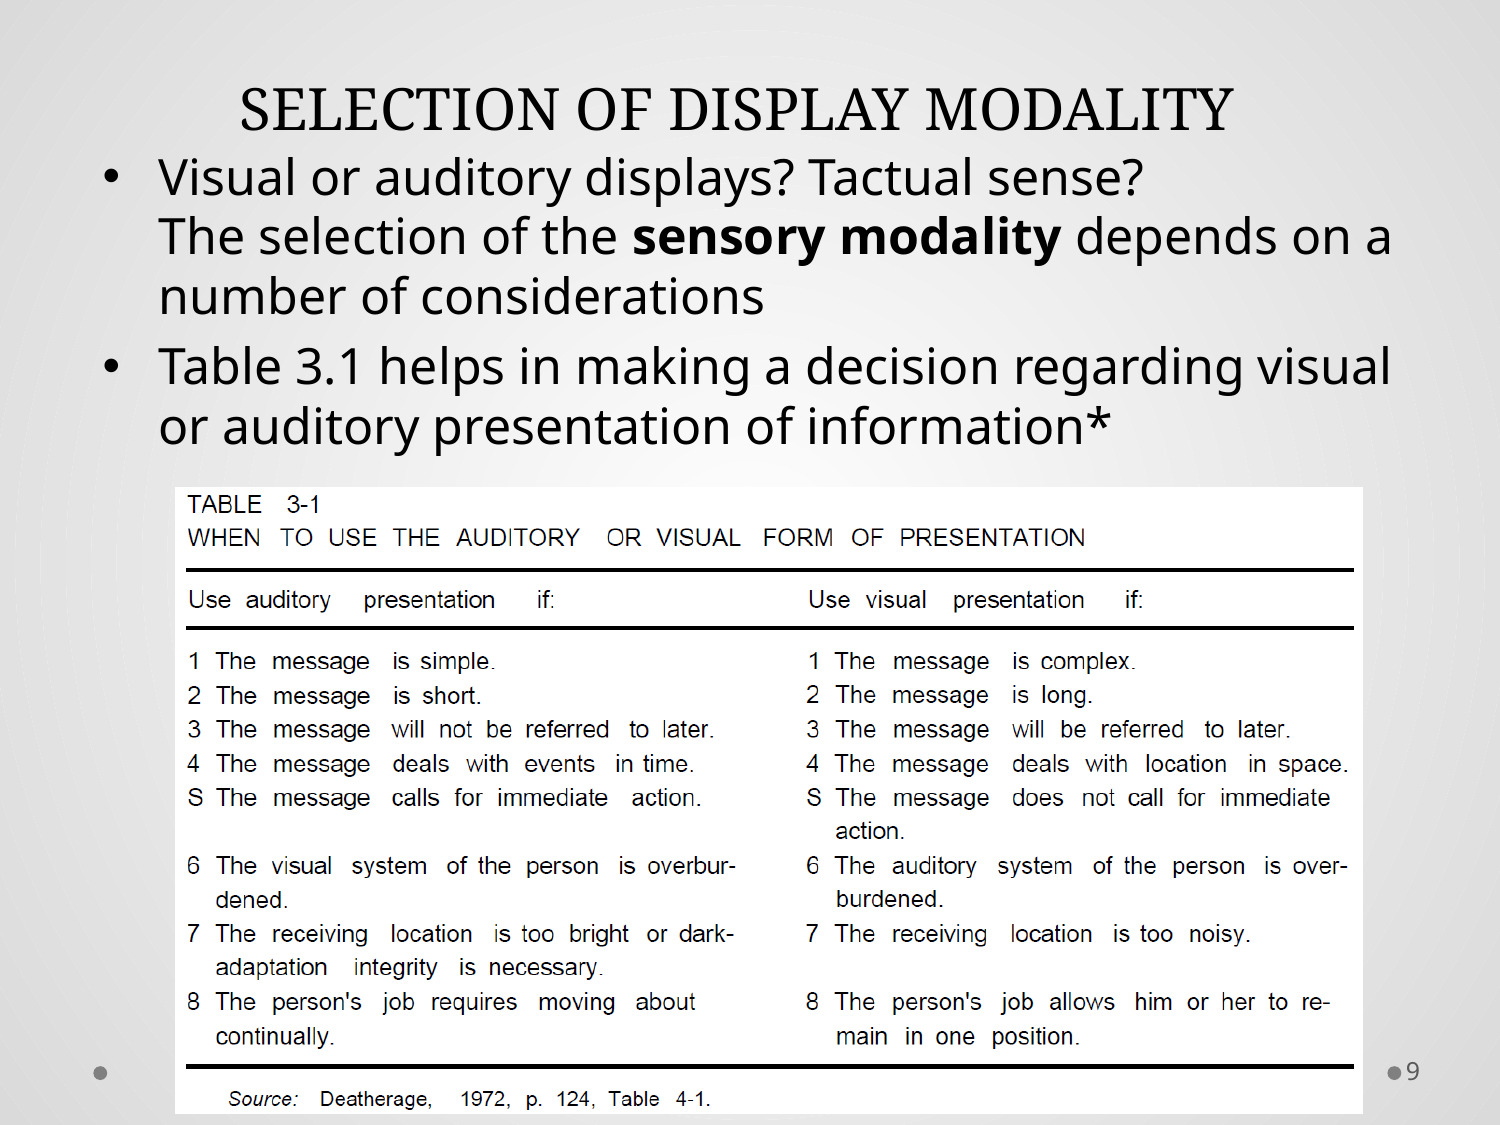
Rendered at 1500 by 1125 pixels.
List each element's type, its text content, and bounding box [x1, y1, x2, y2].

slide_number 9 [1401, 1042, 1494, 1103]
title SELECTION OF DISPLAY MODALITY [62, 50, 1413, 150]
list Visual or auditory displays? Tactual sense? The selection of the sensory modality depends on a number of considerations Table 3.1 helps in making a decision regarding visual or auditory presentation of information* [87, 137, 1438, 1100]
picture [175, 487, 1363, 1115]
